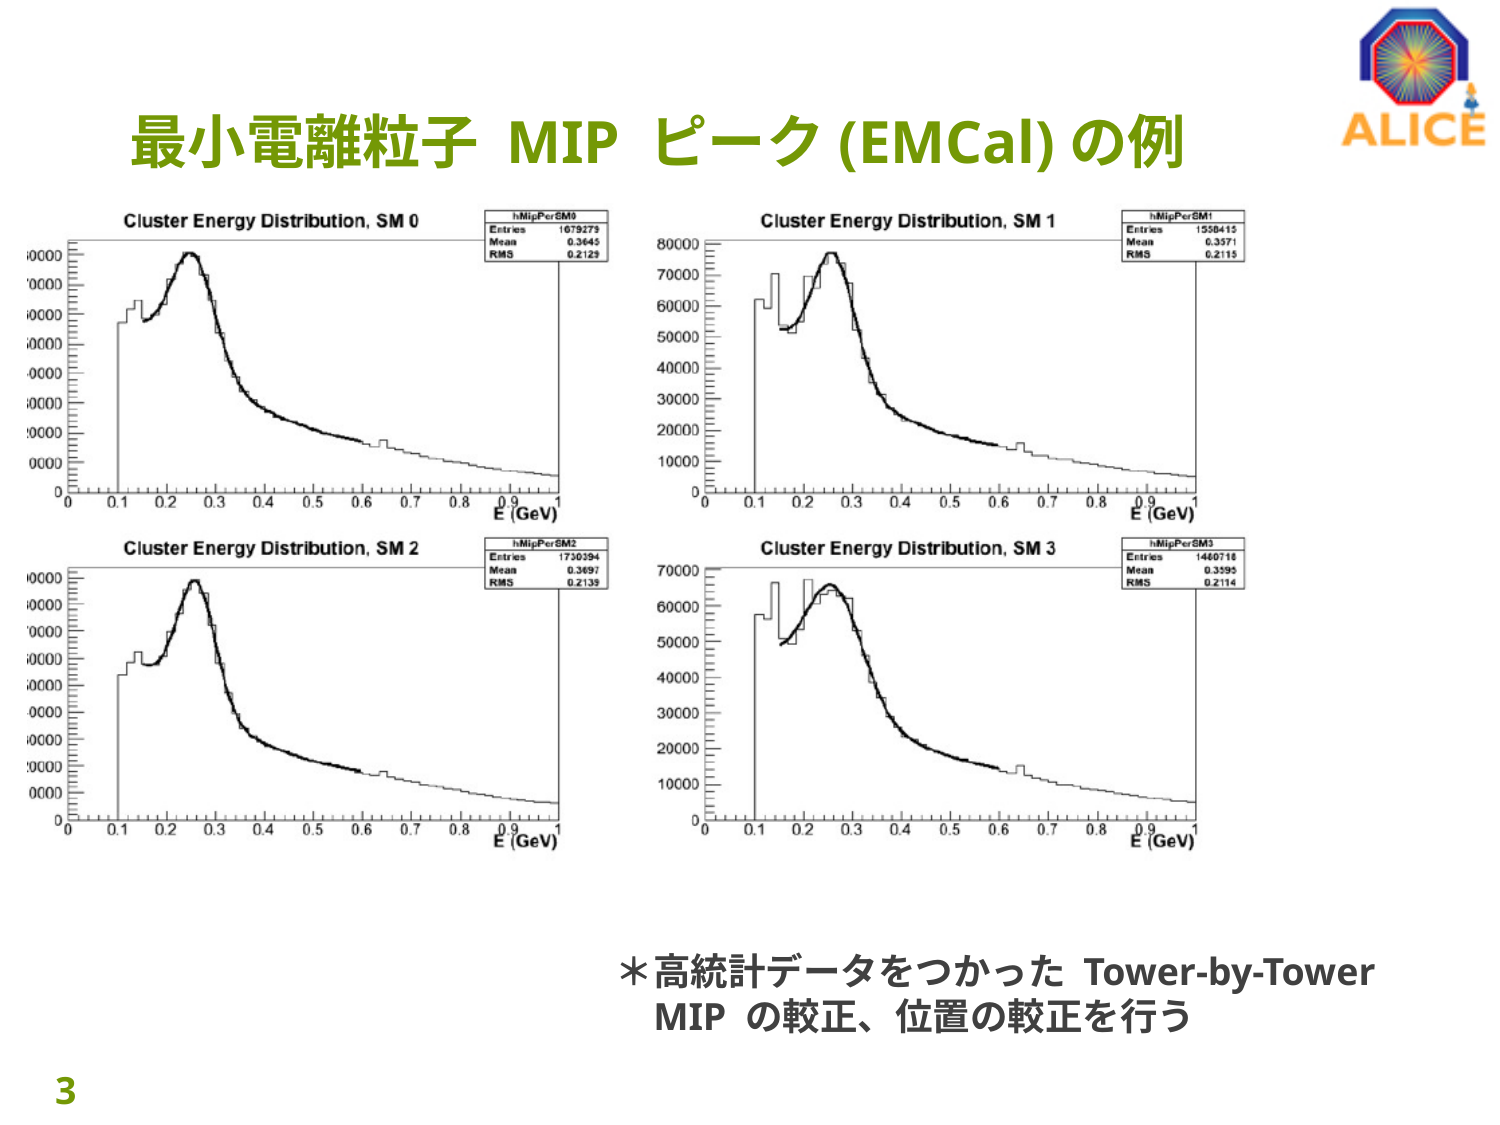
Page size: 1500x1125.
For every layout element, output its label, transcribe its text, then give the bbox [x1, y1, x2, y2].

slide_number 3 [0, 1062, 132, 1123]
list ＊高統計データをつかった Tower-by-Tower MIP の較正、位置の較正を行う [608, 940, 1396, 1070]
picture [27, 181, 1250, 877]
picture [1327, 0, 1500, 159]
title 最小電離粒子 MIP ピーク(EMCal)の例 [122, 36, 1249, 181]
